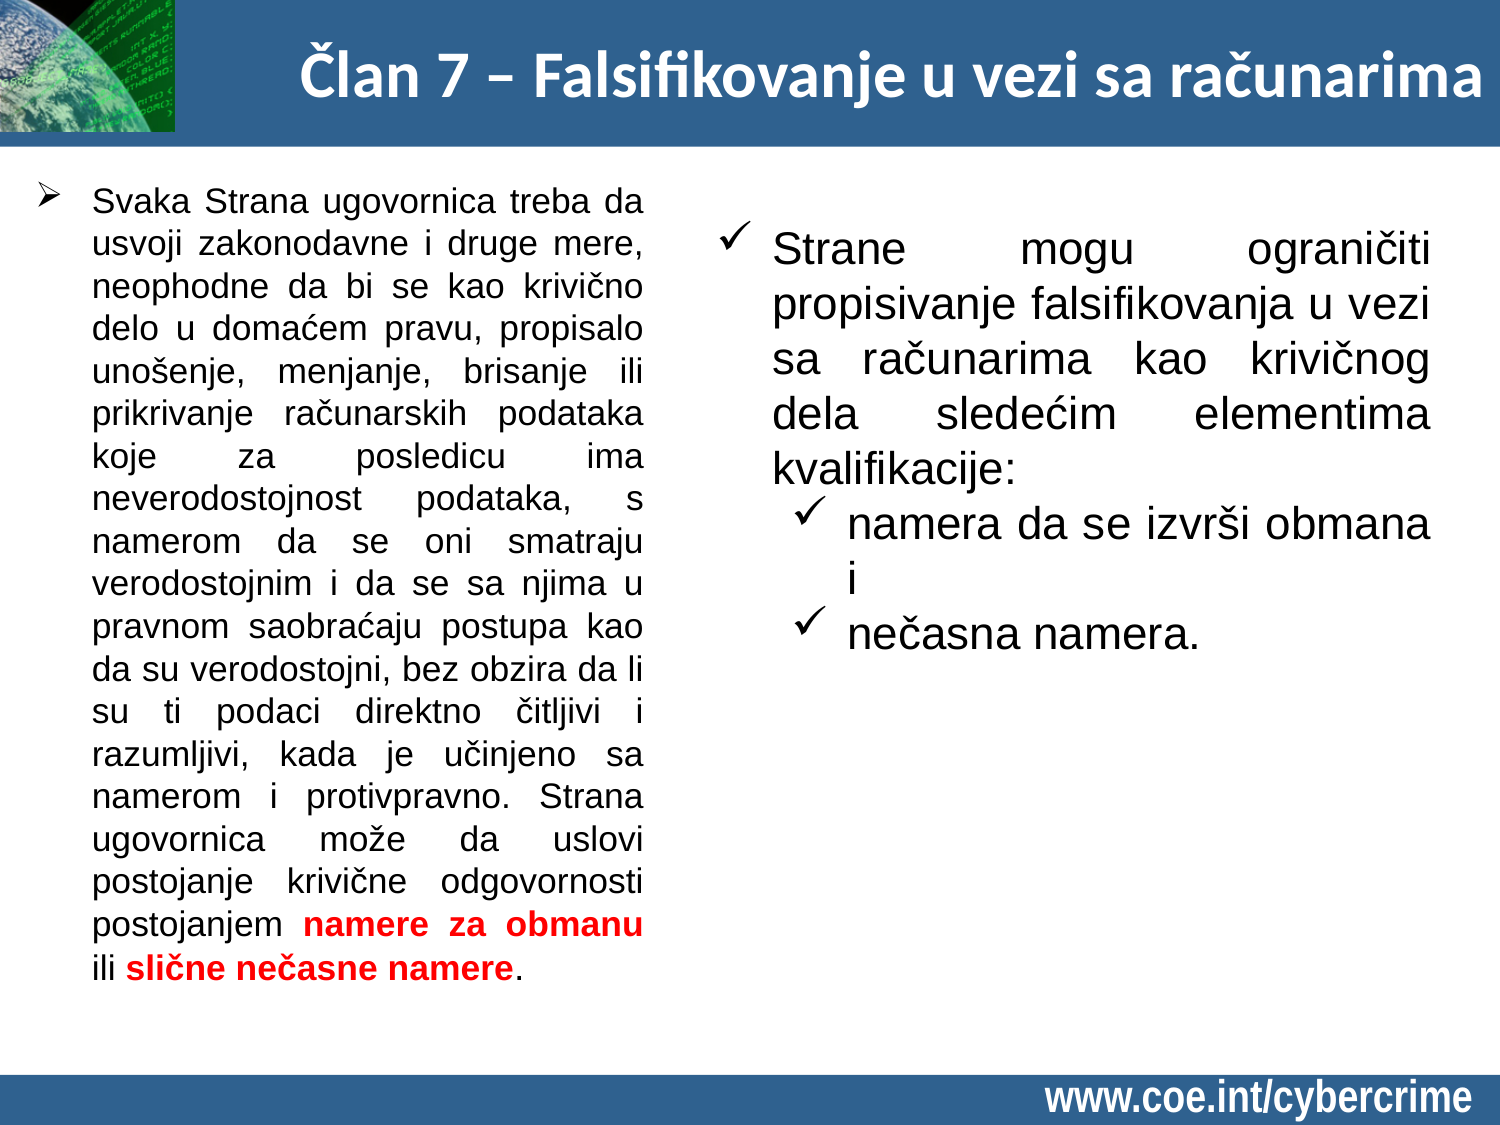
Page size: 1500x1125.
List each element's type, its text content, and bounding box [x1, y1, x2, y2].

text_box Strane mogu ograničiti propisivanje falsifikovanja u vezi sa računarima kao krivičnog dela sledećim elementima kvalifikacije: namera da se izvrši obmana i nečasna namera. [701, 211, 1447, 666]
text_box Član 7 – Falsifikovanje u vezi sa računarima [0, 0, 1500, 149]
text_box [0, 1073, 1030, 1125]
picture [0, 0, 175, 132]
text_box Svaka Strana ugovornica treba da usvoji zakonodavne i druge mere, neophodne da bi se kao krivično delo u domaćem pravu, propisalo unošenje, menjanje, brisanje ili prikrivanje računarskih podataka koje za posledicu ima neverodostojnost podataka, s namerom da se oni smatraju verodostojnim i da se sa njima u pravnom saobraćaju postupa kao da su verodostojni, bez obzira da li su ti podaci direktno čitljivi i razumljivi, kada je učinjeno sa namerom i protivpravno. Strana ugovornica može da uslovi postojanje krivične odgovornosti postojanjem namere za obmanu ili slične nečasne namere. [20, 170, 659, 996]
text_box www.coe.int/cybercrime [1030, 1059, 1500, 1125]
